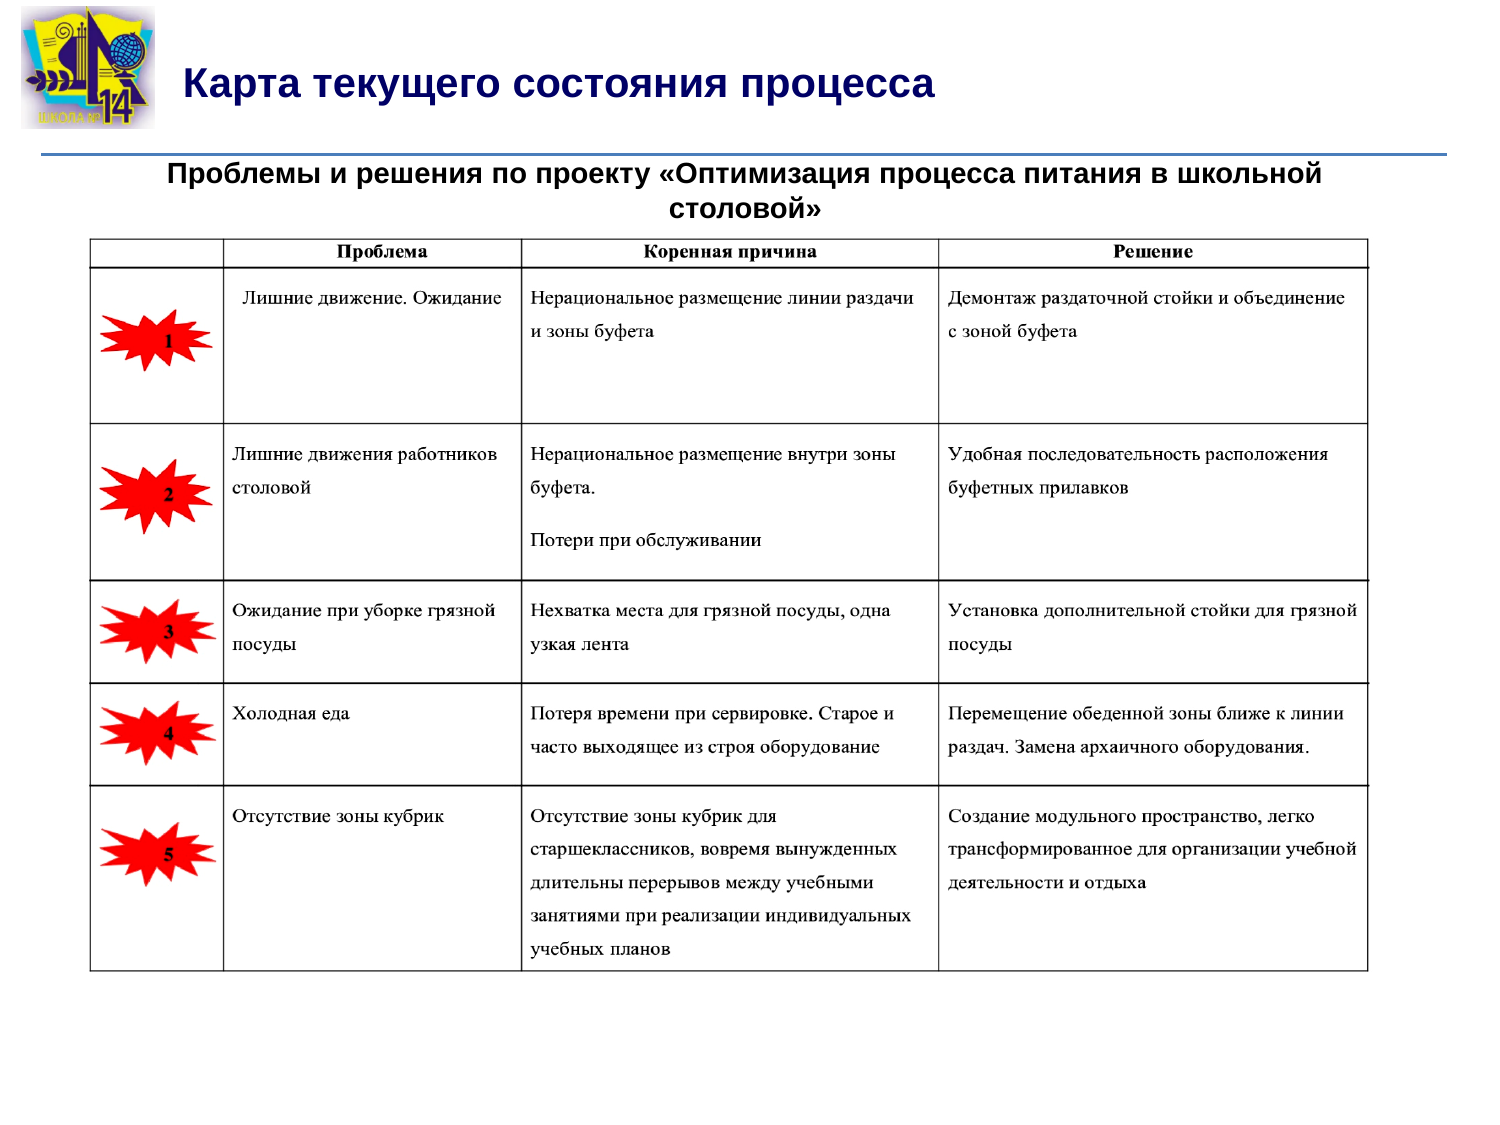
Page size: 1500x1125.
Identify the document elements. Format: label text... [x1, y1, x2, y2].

text_box Карта текущего состояния процесса [182, 75, 1365, 106]
picture [56, 222, 1407, 997]
text_box Проблемы и решения по проекту «Оптимизация процесса питания в школьной столовой» [0, 146, 1418, 232]
picture [21, 6, 156, 129]
text_box [0, 0, 1500, 75]
